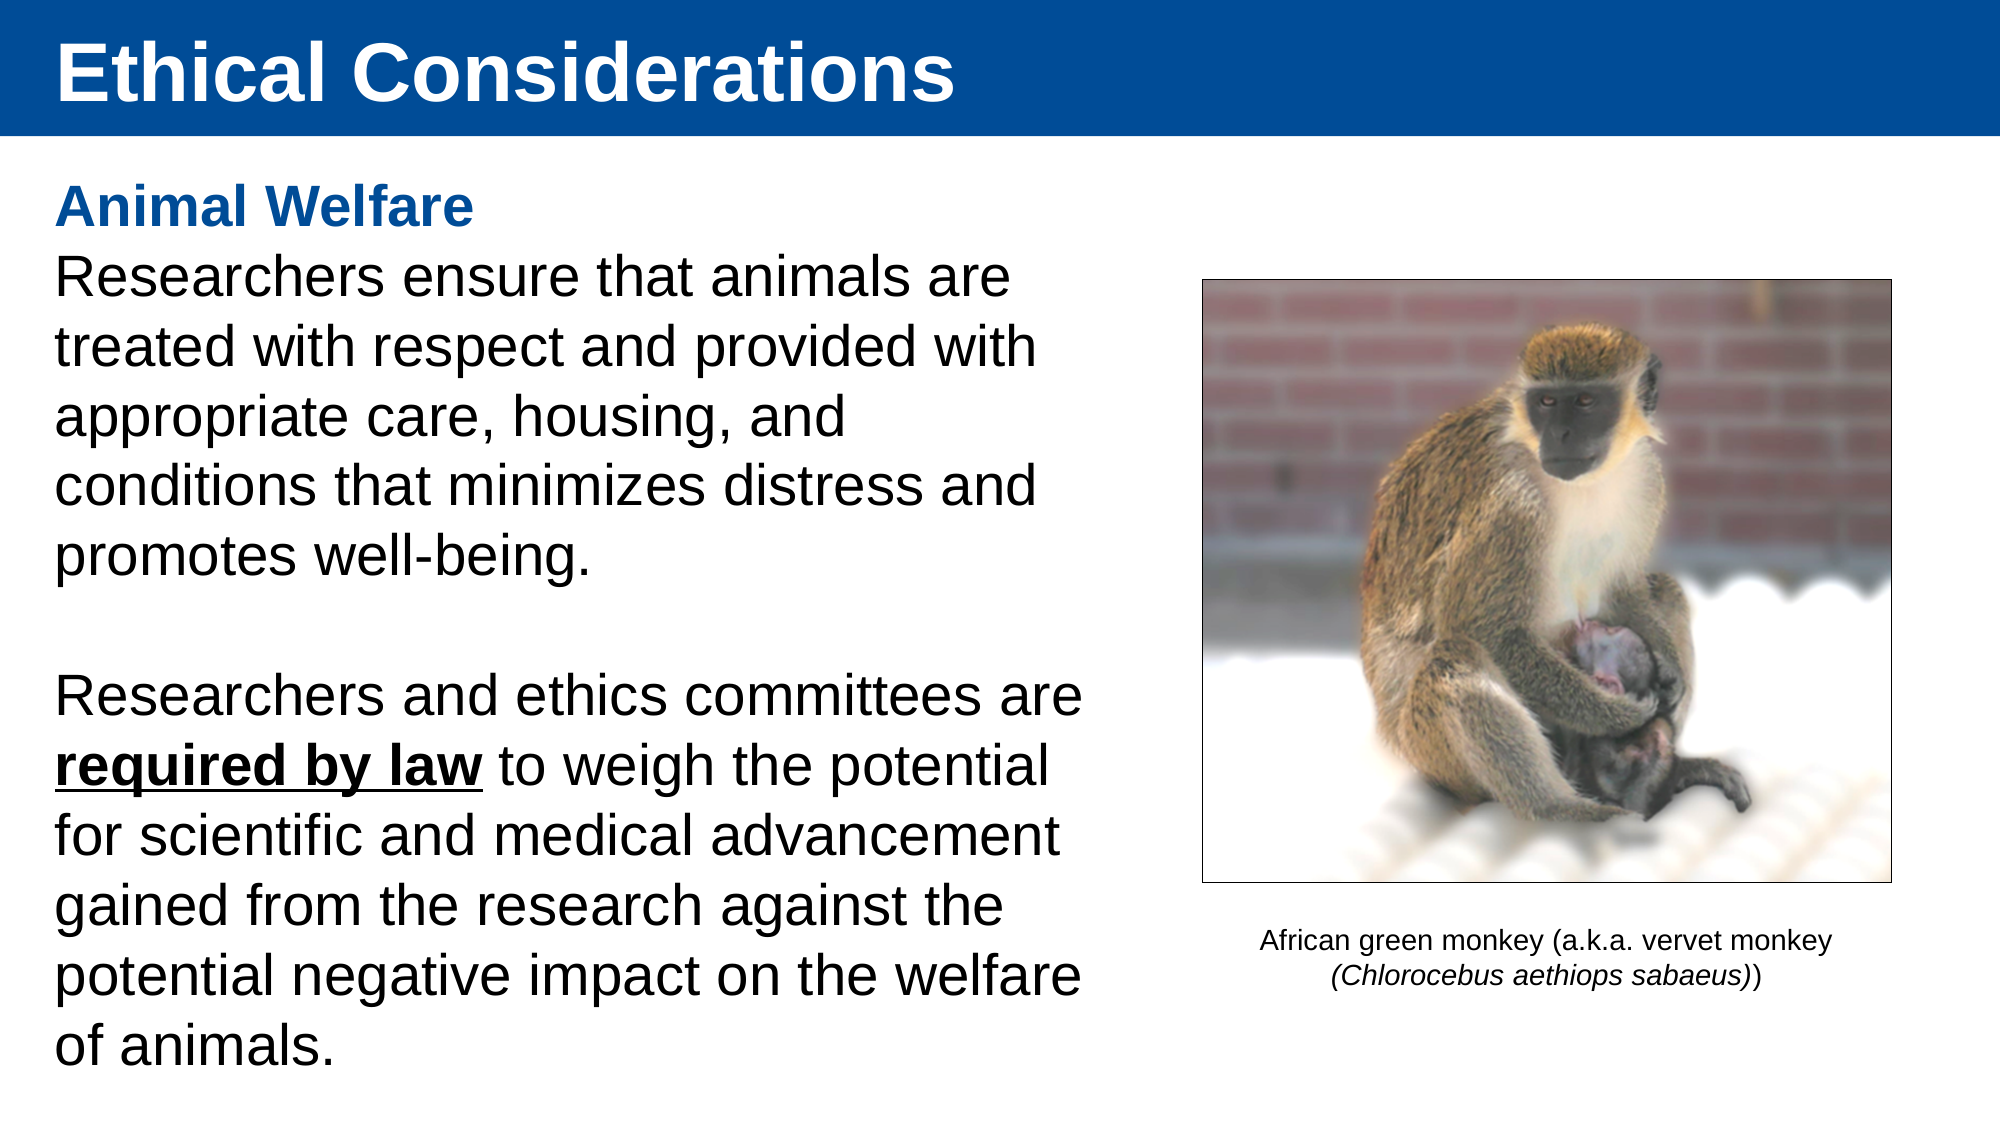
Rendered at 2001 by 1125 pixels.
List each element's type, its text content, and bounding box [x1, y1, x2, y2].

text_box African green monkey (a.k.a. vervet monkey (Chlorocebus aethiops sabaeus)) [1193, 913, 1901, 999]
text_box Animal Welfare Researchers ensure that animals are treated with respect and provided with appropriate care, housing, and conditions that minimizes distress and promotes well-being. Researchers and ethics committees are required by law to weigh the potential for scientific and medical advancement gained from the research against the potential negative impact on the welfare of animals. [40, 160, 1123, 1065]
title Ethical Considerations [40, 8, 973, 128]
picture [1201, 279, 1892, 883]
text_box [0, 0, 2000, 137]
